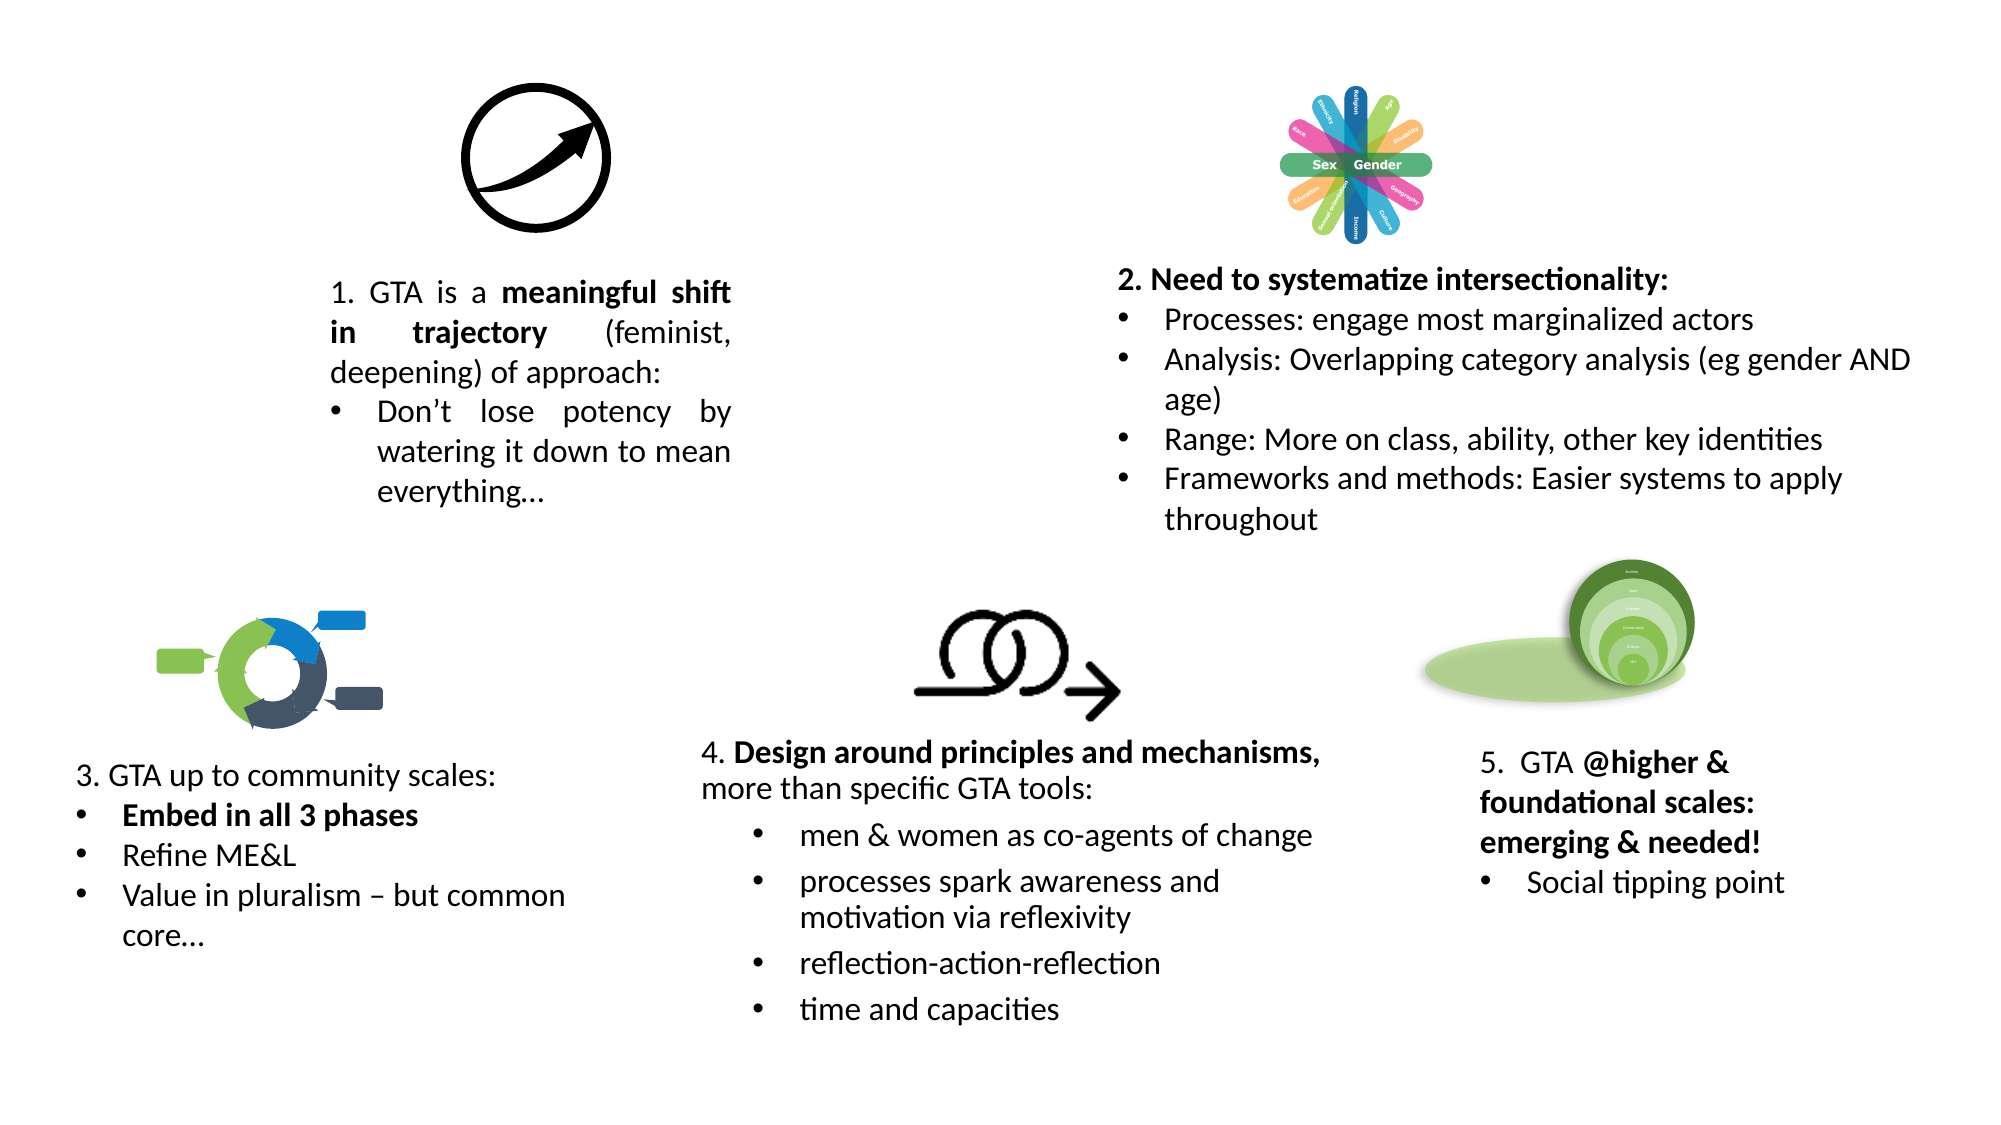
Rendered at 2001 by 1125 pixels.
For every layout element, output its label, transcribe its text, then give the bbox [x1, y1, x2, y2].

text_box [60, 610, 653, 964]
text_box [499, 80, 573, 90]
picture [894, 561, 1135, 756]
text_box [296, 91, 748, 521]
list 4. Design around principles and mechanisms, more than specific GTA tools: men & women as co-agents of change processes spark awareness and motivation via reflexivity reflection-action-reflection time and capacities [667, 727, 1345, 1096]
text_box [1424, 559, 1857, 910]
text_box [1102, 82, 1933, 548]
